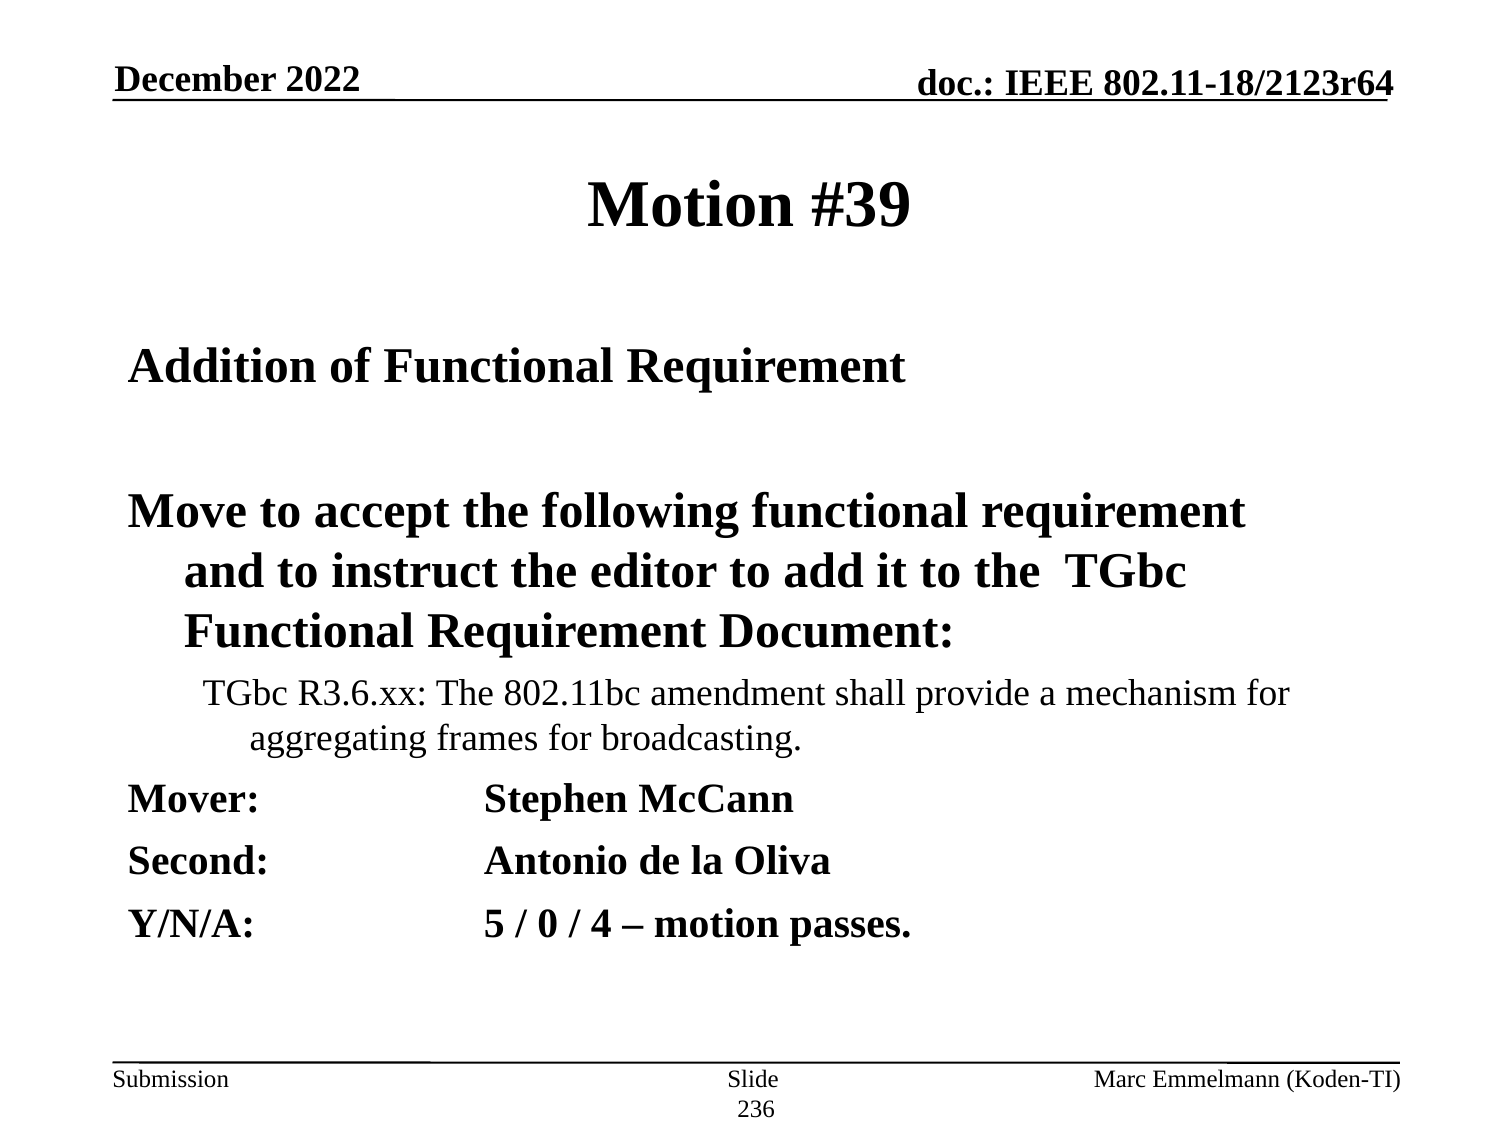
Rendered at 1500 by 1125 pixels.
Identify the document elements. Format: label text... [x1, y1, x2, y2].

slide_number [114, 54, 423, 100]
title Motion #39 [112, 112, 1388, 288]
slide_number Slide 236 [712, 1061, 800, 1123]
list Addition of Functional Requirement Move to accept the following functional requirement and to instruct the editor to add it to the TGbc Functional Requirement Document: TGbc R3.6.xx: The 802.11bc amendment shall provide a mechanism for aggregating frames for broadcasting. Mover: Stephen McCann Second: Antonio de la Oliva Y/N/A: 5 / 0 / 4 – motion passes. [112, 324, 1388, 1000]
footer Marc Emmelmann (Koden-TI) [878, 1061, 1402, 1093]
